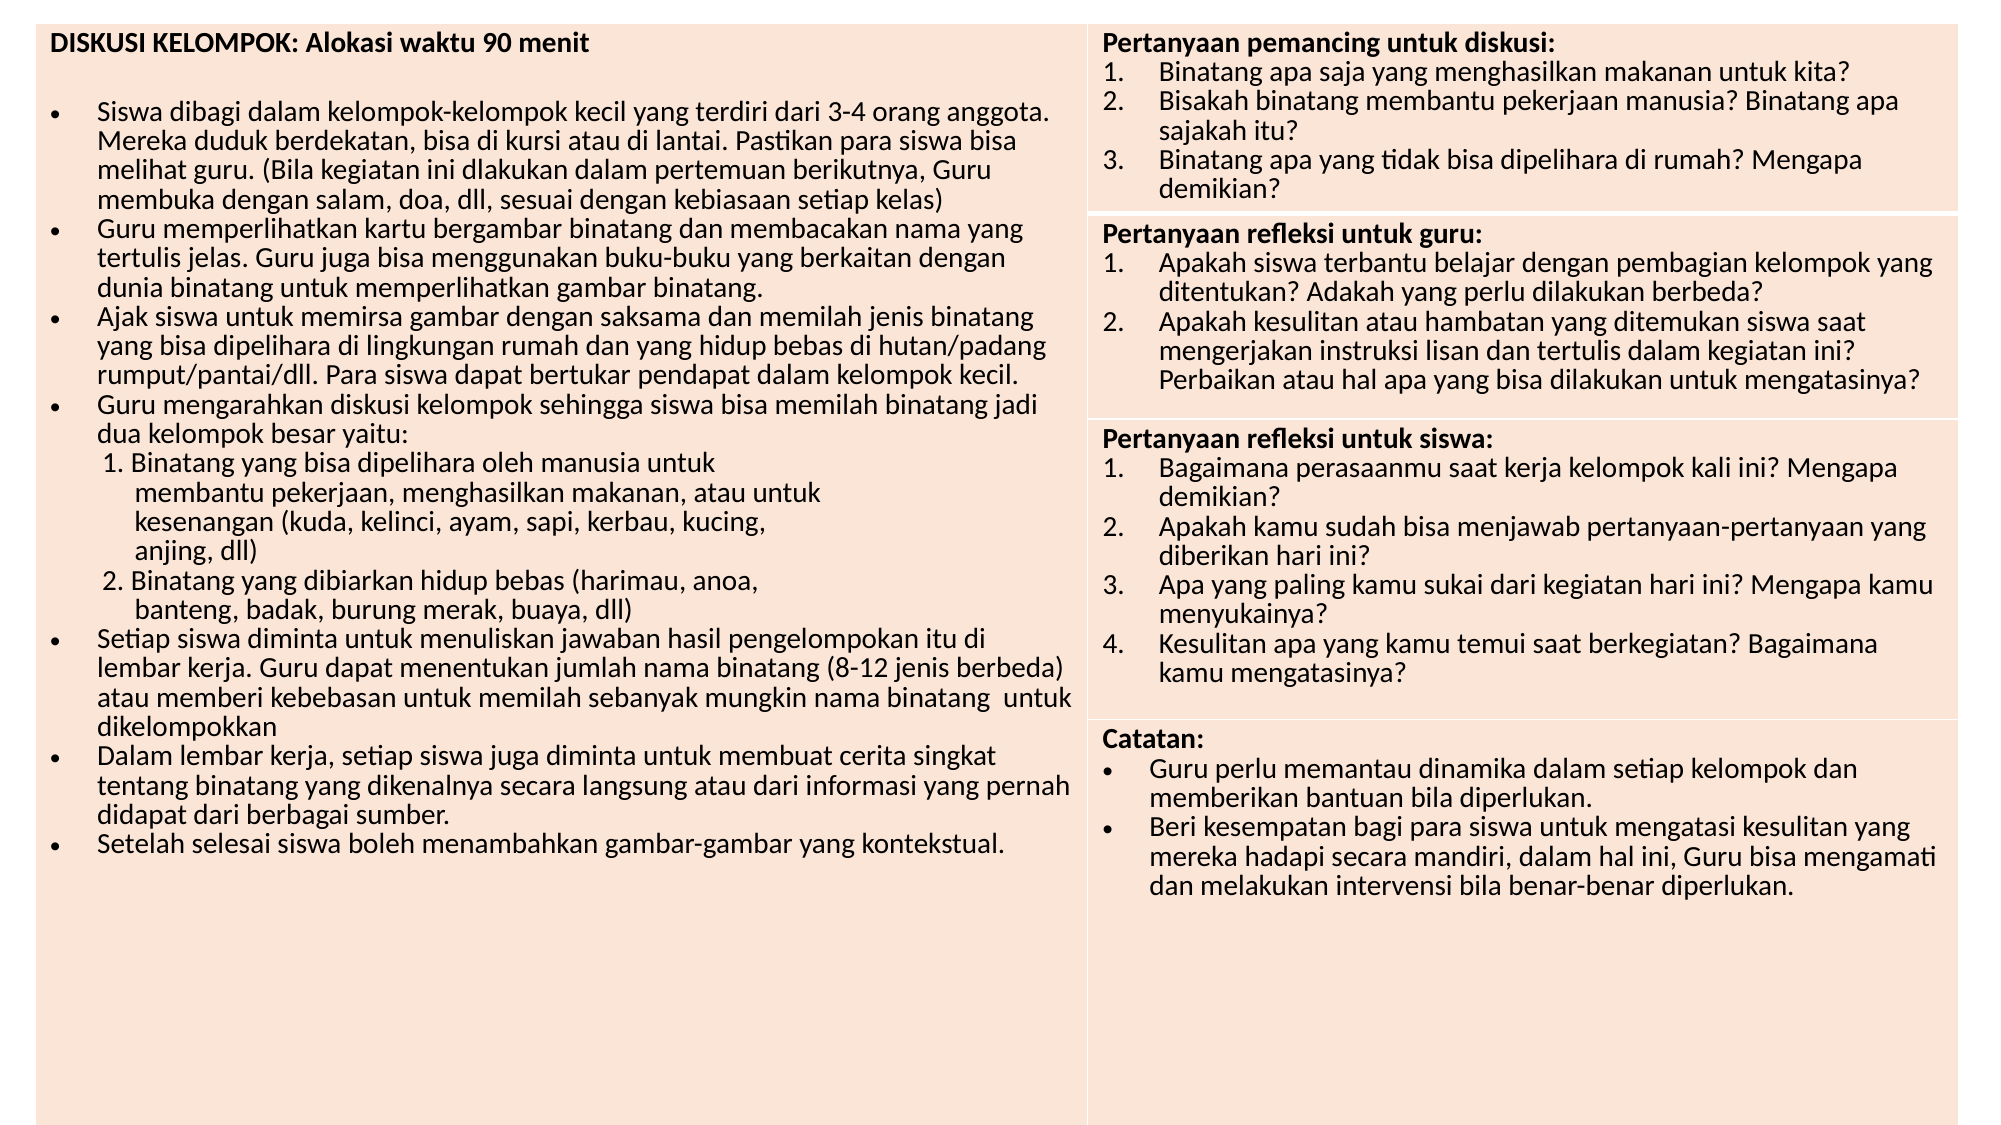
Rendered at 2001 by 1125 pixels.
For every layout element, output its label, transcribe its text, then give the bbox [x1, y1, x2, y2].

table_header DISKUSI KELOMPOK: Alokasi waktu 90 menit Siswa dibagi dalam kelompok-kelompok kecil yang terdiri dari 3-4 orang anggota. Mereka duduk berdekatan, bisa di kursi atau di lantai. Pastikan para siswa bisa melihat guru. (Bila kegiatan ini dlakukan dalam pertemuan berikutnya, Guru membuka dengan salam, doa, dll, sesuai dengan kebiasaan setiap kelas) Guru memperlihatkan kartu bergambar binatang dan membacakan nama yang tertulis jelas. Guru juga bisa menggunakan buku-buku yang berkaitan dengan dunia binatang untuk memperlihatkan gambar binatang. Ajak siswa untuk memirsa gambar dengan saksama dan memilah jenis binatang yang bisa dipelihara di lingkungan rumah dan yang hidup bebas di hutan/padang rumput/pantai/dll. Para siswa dapat bertukar pendapat dalam kelompok kecil. Guru mengarahkan diskusi kelompok sehingga siswa bisa memilah binatang jadi dua kelompok besar yaitu: 1. Binatang yang bisa dipelihara oleh manusia untuk membantu pekerjaan, menghasilkan makanan, atau untuk kesenangan (kuda, kelinci, ayam, sapi, kerbau, kucing, anjing, dll) 2. Binatang yang dibiarkan hidup bebas (harimau, anoa, banteng, badak, burung merak, buaya, dll) Setiap siswa diminta untuk menuliskan jawaban hasil pengelompokan itu di lembar kerja. Guru dapat menentukan jumlah nama binatang (8-12 jenis berbeda) atau memberi kebebasan untuk memilah sebanyak mungkin nama binatang untuk dikelompokkan Dalam lembar kerja, setiap siswa juga diminta untuk membuat cerita singkat tentang binatang yang dikenalnya secara langsung atau dari informasi yang pernah didapat dari berbagai sumber. Setelah selesai siswa boleh menambahkan gambar-gambar yang kontekstual. [36, 24, 1087, 1125]
table_cell Pertanyaan refleksi untuk siswa: Bagaimana perasaanmu saat kerja kelompok kali ini? Mengapa demikian? Apakah kamu sudah bisa menjawab pertanyaan-pertanyaan yang diberikan hari ini? Apa yang paling kamu sukai dari kegiatan hari ini? Mengapa kamu menyukainya? Kesulitan apa yang kamu temui saat berkegiatan? Bagaimana kamu mengatasinya? [1088, 420, 1958, 719]
table_header Pertanyaan pemancing untuk diskusi: Binatang apa saja yang menghasilkan makanan untuk kita? Bisakah binatang membantu pekerjaan manusia? Binatang apa sajakah itu? Binatang apa yang tidak bisa dipelihara di rumah? Mengapa demikian? [1088, 24, 1958, 211]
table_cell Catatan: Guru perlu memantau dinamika dalam setiap kelompok dan memberikan bantuan bila diperlukan. Beri kesempatan bagi para siswa untuk mengatasi kesulitan yang mereka hadapi secara mandiri, dalam hal ini, Guru bisa mengamati dan melakukan intervensi bila benar-benar diperlukan. [1088, 720, 1958, 1125]
table_cell Pertanyaan refleksi untuk guru: Apakah siswa terbantu belajar dengan pembagian kelompok yang ditentukan? Adakah yang perlu dilakukan berbeda? Apakah kesulitan atau hambatan yang ditemukan siswa saat mengerjakan instruksi lisan dan tertulis dalam kegiatan ini? Perbaikan atau hal apa yang bisa dilakukan untuk mengatasinya? [1088, 216, 1958, 418]
